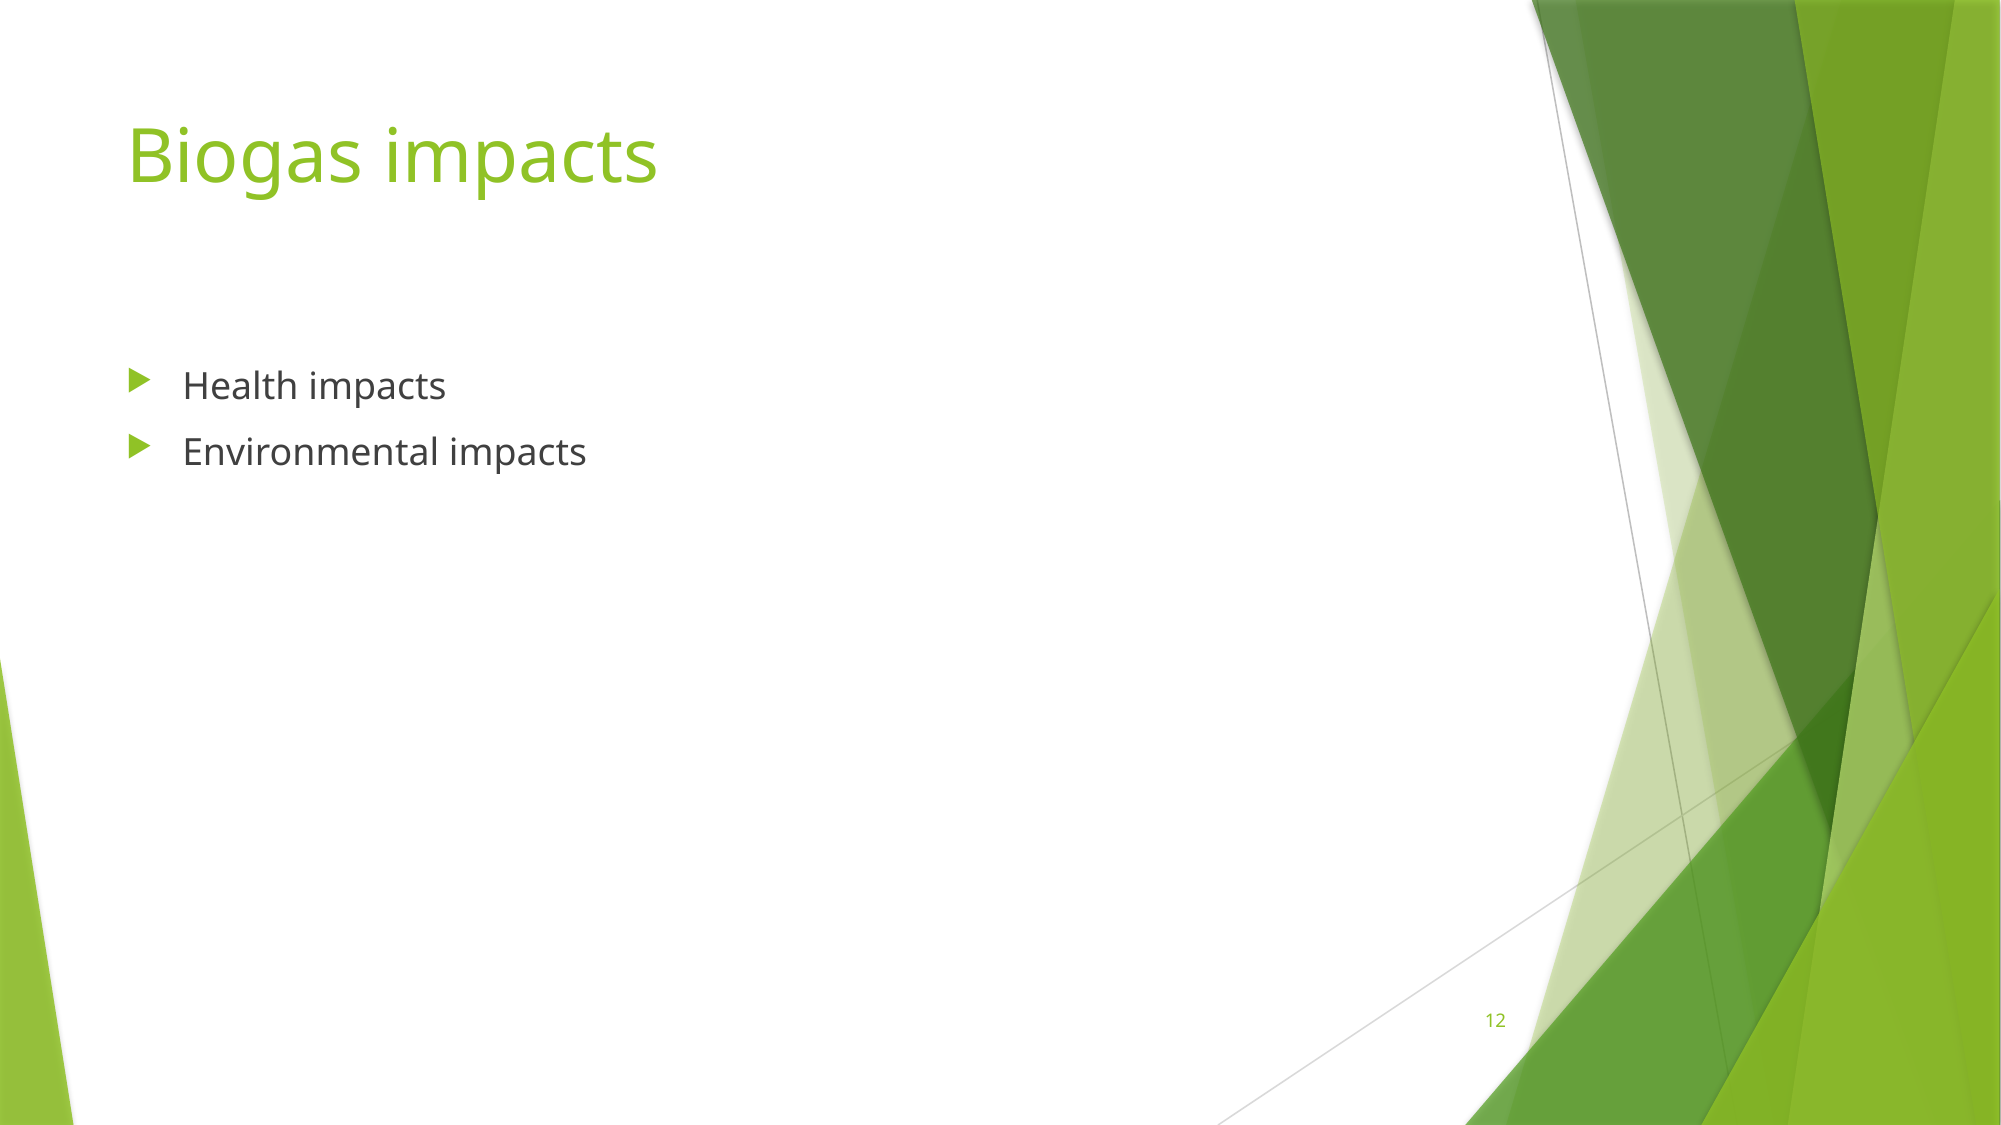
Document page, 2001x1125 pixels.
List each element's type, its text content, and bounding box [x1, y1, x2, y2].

slide_number 12 [1409, 991, 1522, 1051]
title Biogas impacts [111, 99, 1522, 317]
list Health impacts Environmental impacts [111, 354, 1522, 992]
